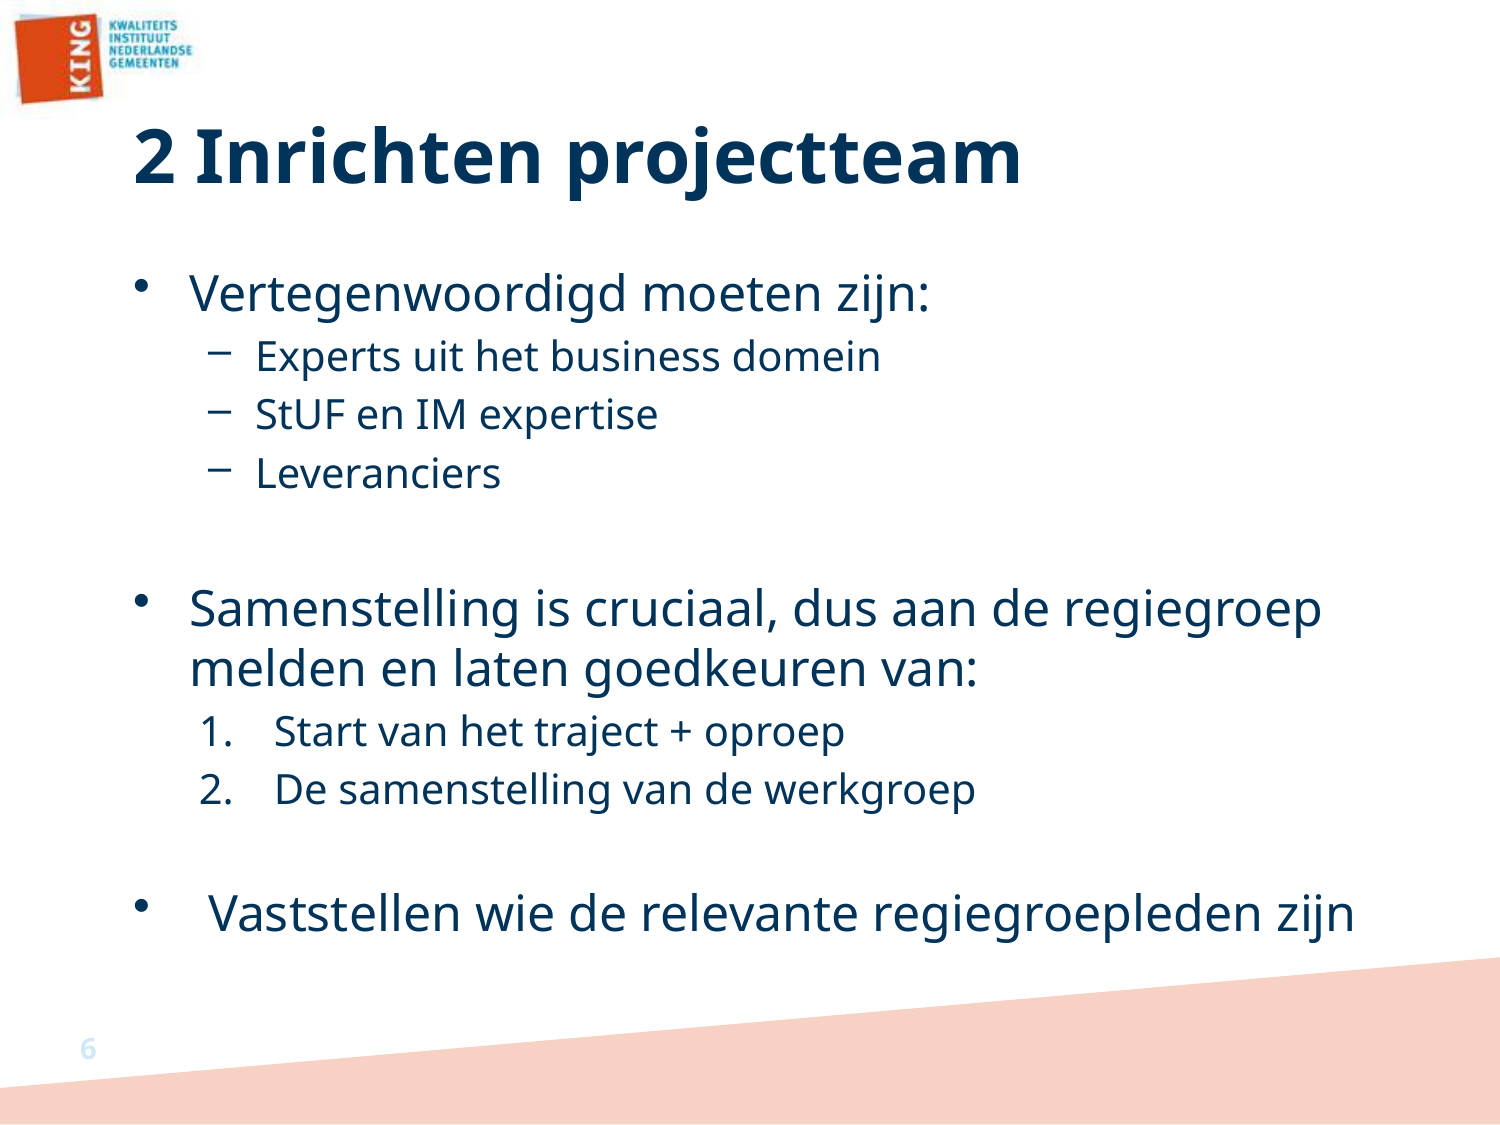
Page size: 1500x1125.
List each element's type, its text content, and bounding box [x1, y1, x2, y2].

slide_number 6 [64, 1023, 172, 1071]
title 2 Inrichten projectteam [118, 88, 1382, 219]
picture [0, 0, 207, 119]
list Vertegenwoordigd moeten zijn: Experts uit het business domein StUF en IM expertise Leveranciers Samenstelling is cruciaal, dus aan de regiegroep melden en laten goedkeuren van: Start van het traject + oproep De samenstelling van de werkgroep Vaststellen wie de relevante regiegroepleden zijn [118, 253, 1382, 965]
